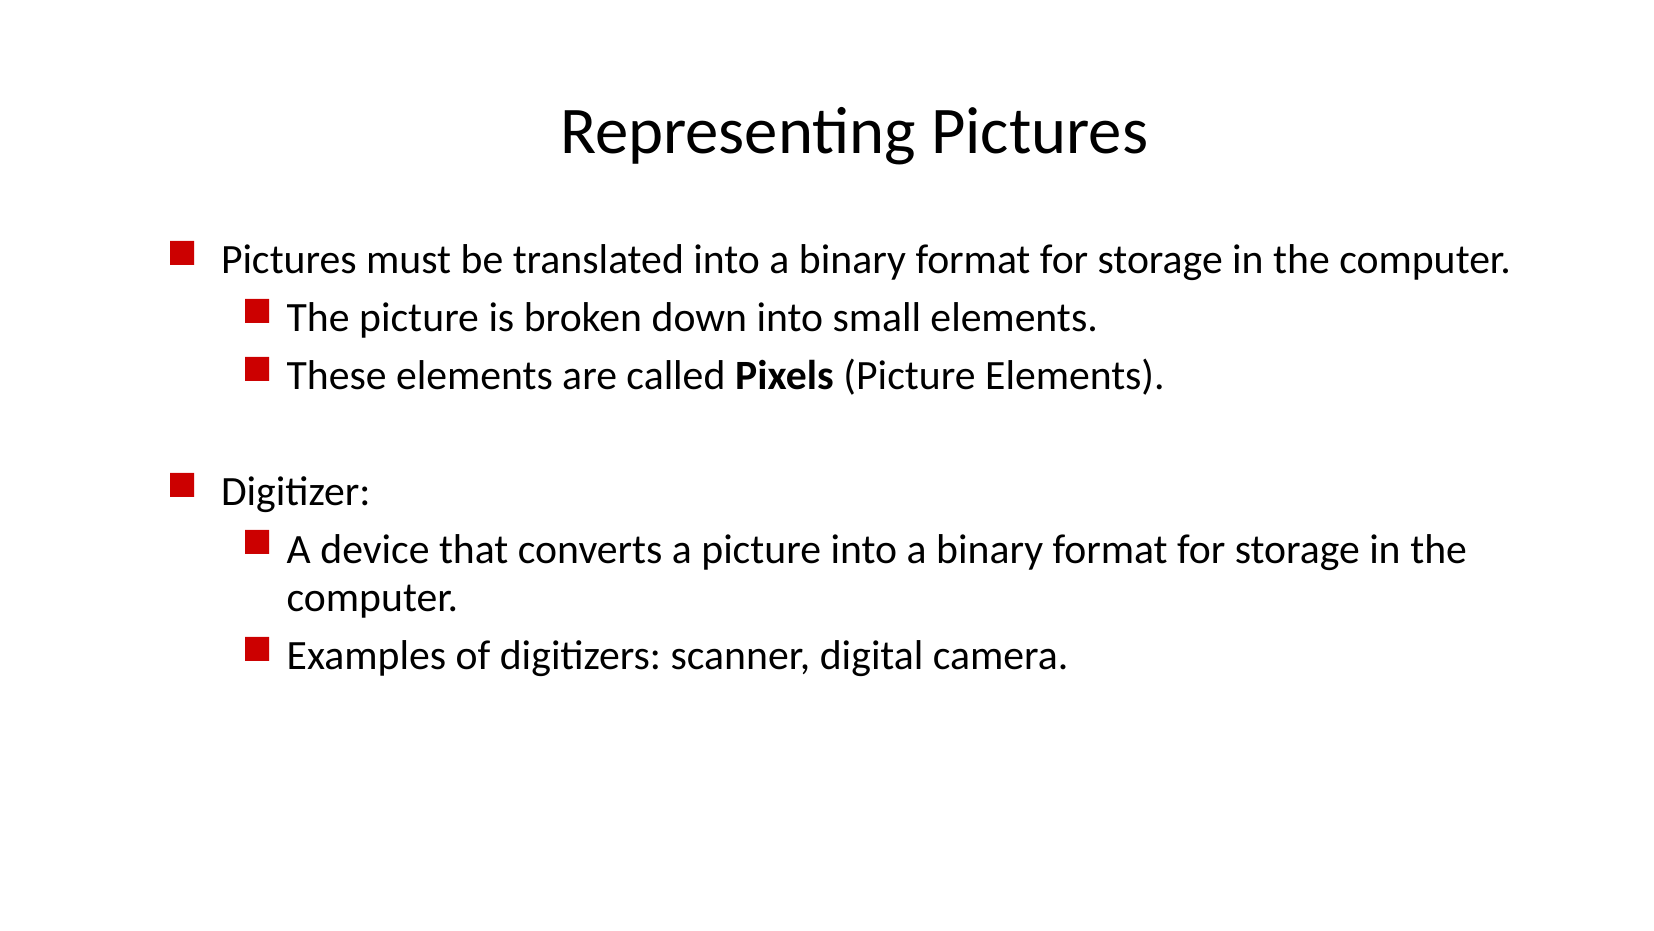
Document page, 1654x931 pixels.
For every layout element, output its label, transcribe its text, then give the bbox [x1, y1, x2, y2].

list Pictures must be translated into a binary format for storage in the computer. The picture is broken down into small elements. These elements are called Pixels (Picture Elements). Digitizer: A device that converts a picture into a binary format for storage in the computer. Examples of digitizers: scanner, digital camera. [151, 227, 1571, 817]
title Representing Pictures [151, 51, 1557, 166]
